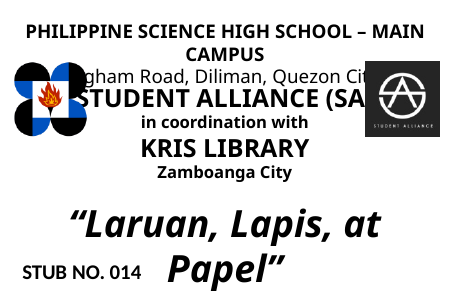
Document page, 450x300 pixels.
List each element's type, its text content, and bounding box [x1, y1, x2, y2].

text_box STUDENT ALLIANCE (SA) in coordination with KRIS LIBRARY Zamboanga City [0, 74, 450, 190]
picture [364, 60, 441, 137]
text_box PHILIPPINE SCIENCE HIGH SCHOOL – MAIN CAMPUS Agham Road, Diliman, Quezon City [0, 12, 450, 74]
text_box STUB NO. 014 [7, 251, 213, 292]
text_box “Laruan, Lapis, at Papel” [0, 192, 450, 298]
picture [12, 60, 88, 137]
